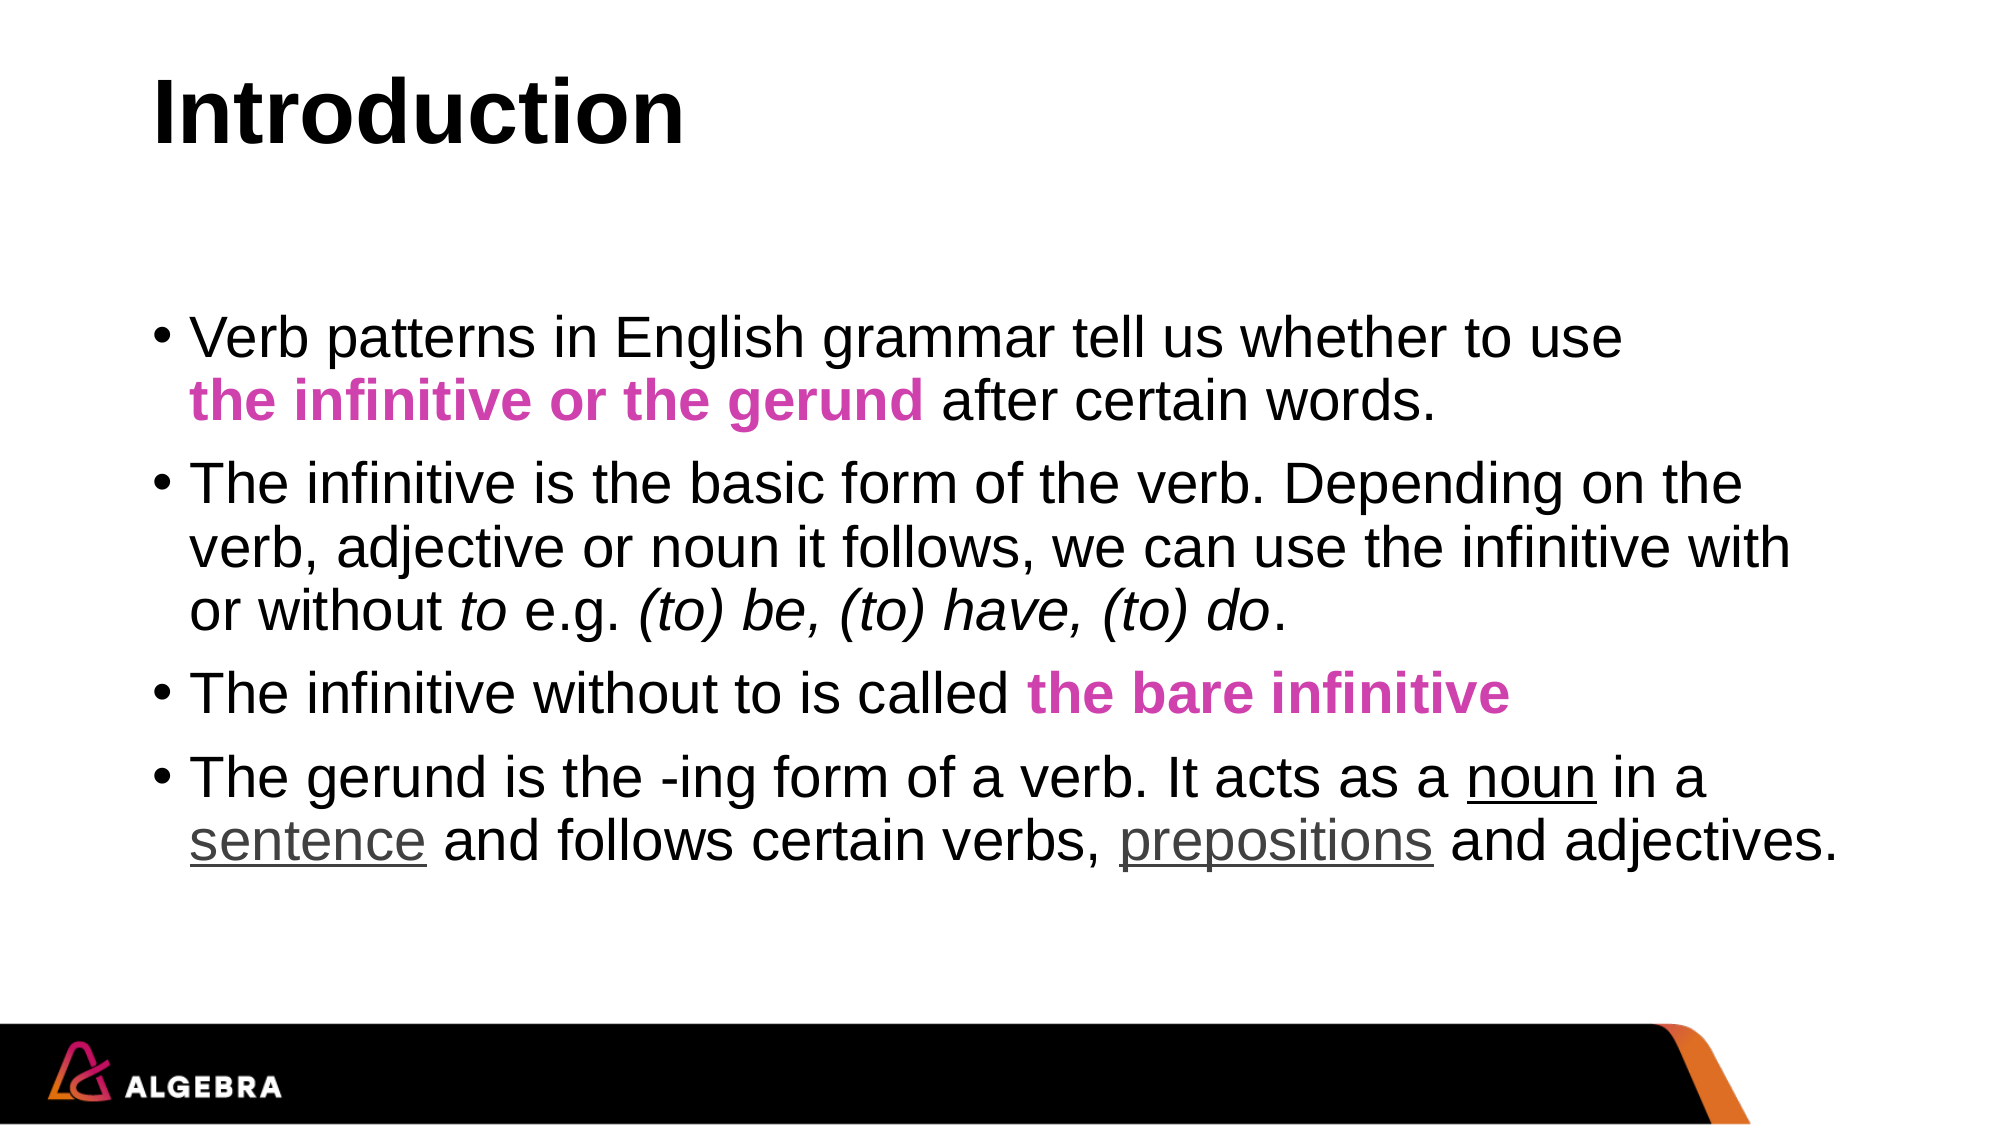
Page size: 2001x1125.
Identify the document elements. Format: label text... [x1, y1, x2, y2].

picture [0, 1023, 1958, 1125]
list Verb patterns in English grammar tell us whether to use the infinitive or the gerund after certain words. The infinitive is the basic form of the verb. Depending on the verb, adjective or noun it follows, we can use the infinitive with or without to e.g. (to) be, (to) have, (to) do. The infinitive without to is called the bare infinitive The gerund is the -ing form of a verb. It acts as a noun in a sentence and follows certain verbs, prepositions and adjectives. [137, 299, 1863, 1014]
title Introduction [137, 59, 1863, 278]
